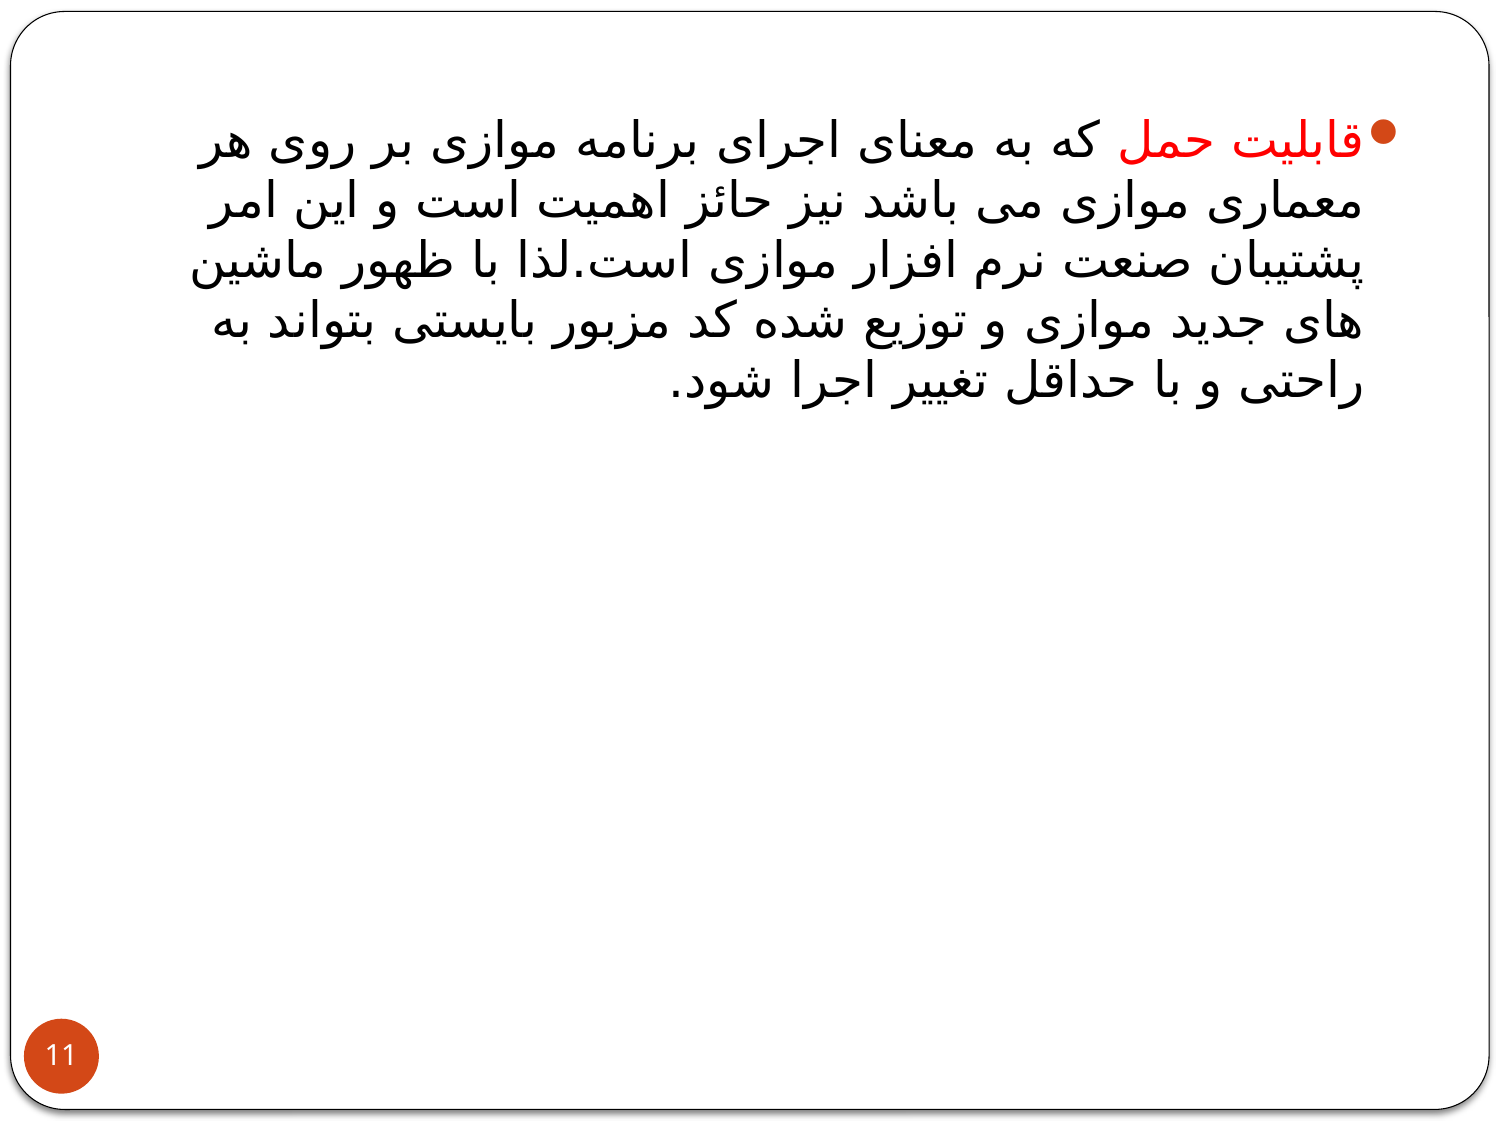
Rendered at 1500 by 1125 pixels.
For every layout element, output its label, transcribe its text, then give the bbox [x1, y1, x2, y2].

slide_number 11 [23, 1018, 99, 1094]
list قابلیت حمل که به معنای اجرای برنامه موازی بر روی هر معماری موازی می باشد نیز حائز اهمیت است و این امر پشتیبان صنعت نرم افزار موازی است.لذا با ظهور ماشین های جدید موازی و توزیع شده کد مزبور بایستی بتواند به راحتی و با حداقل تغییر اجرا شود. [150, 99, 1425, 988]
